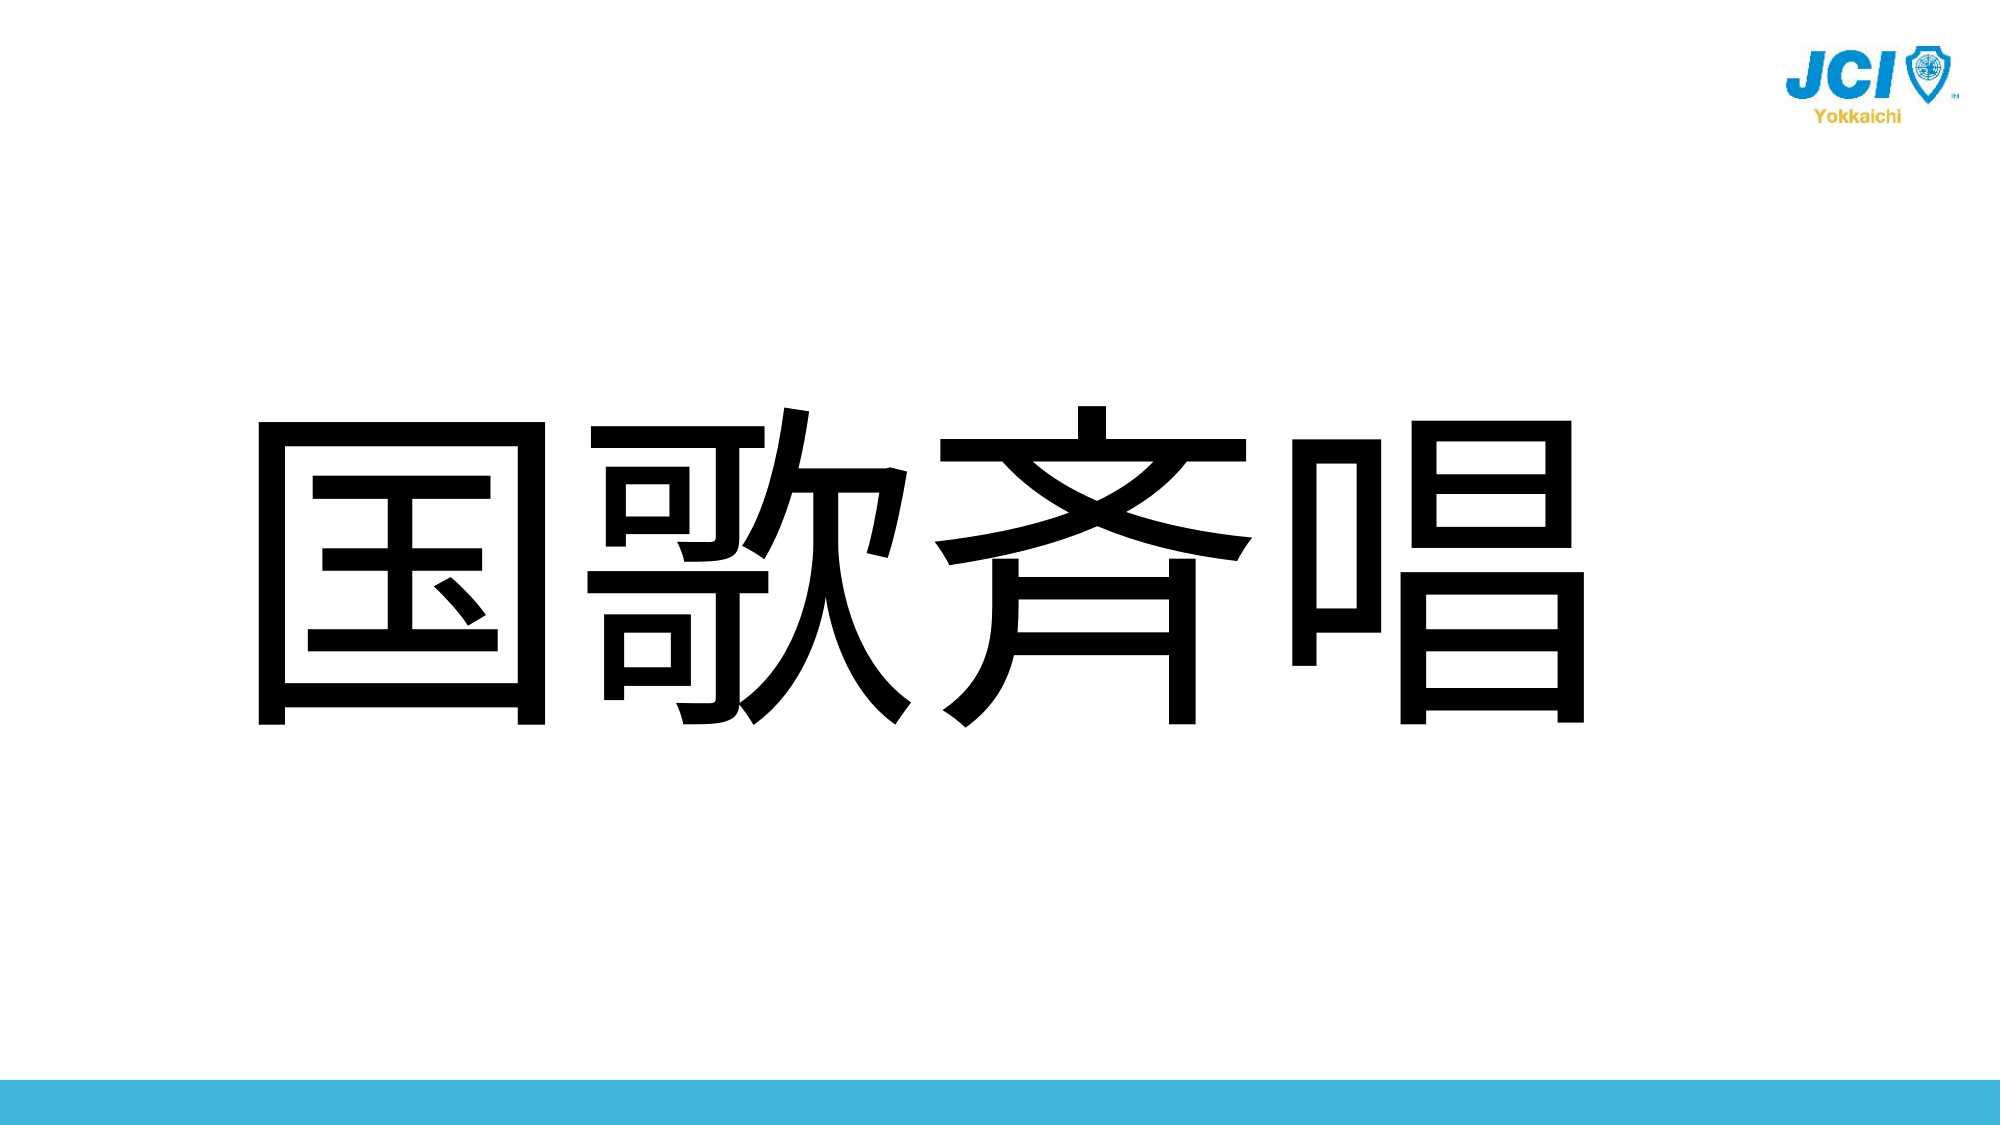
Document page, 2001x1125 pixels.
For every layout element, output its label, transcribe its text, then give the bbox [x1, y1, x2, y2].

text_box 国歌斉唱 [214, 0, 1786, 1125]
picture [1786, 45, 1961, 124]
